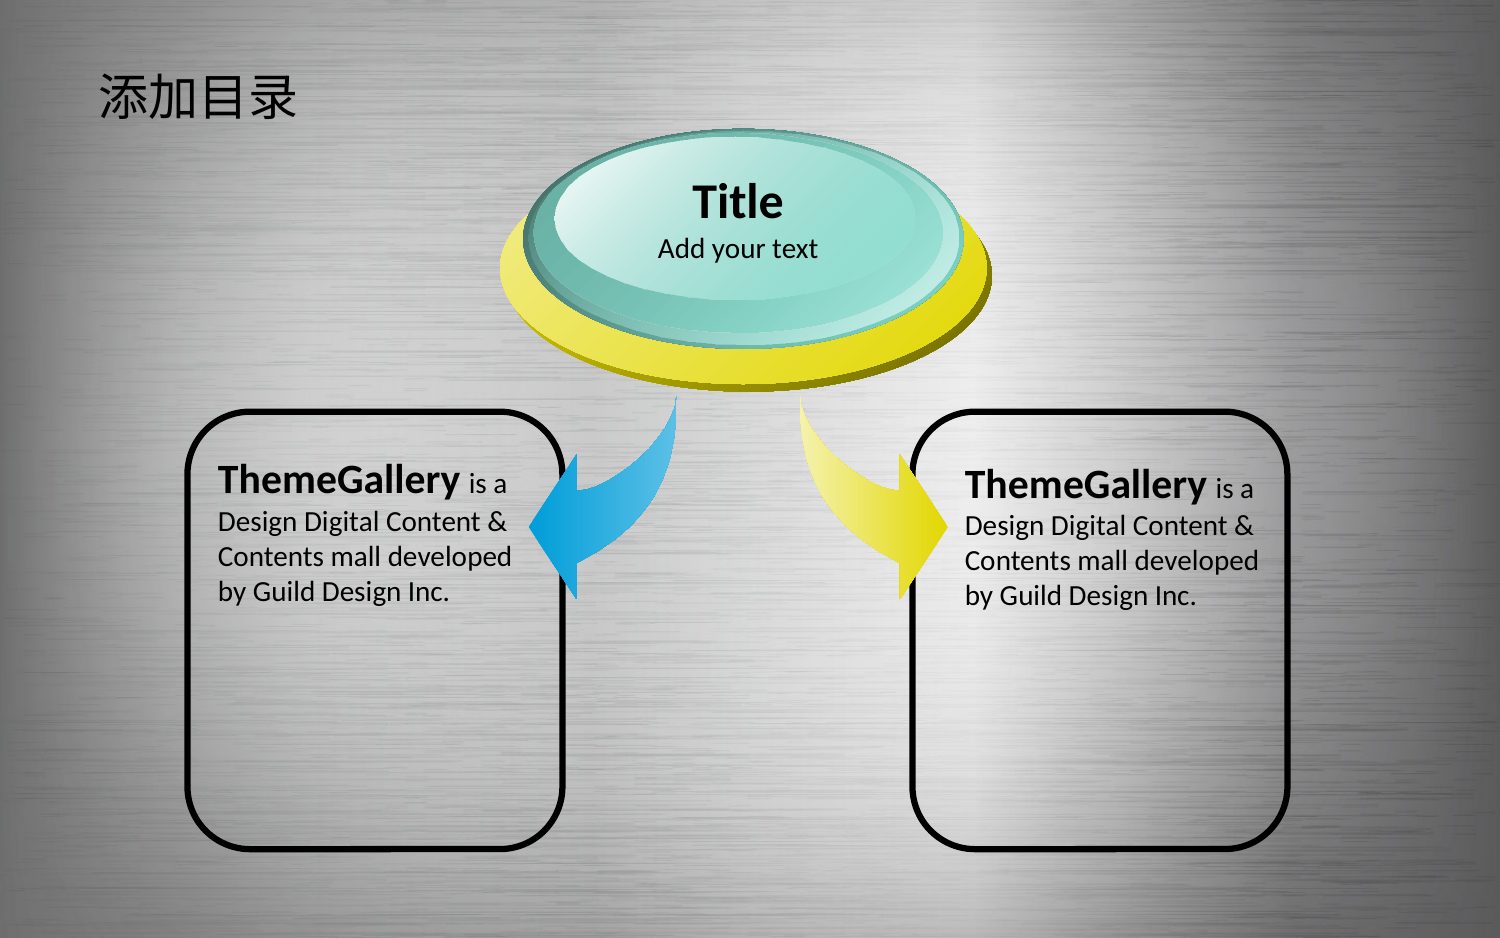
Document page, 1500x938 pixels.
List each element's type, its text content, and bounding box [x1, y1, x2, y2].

text_box [799, 399, 907, 600]
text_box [912, 411, 1288, 850]
text_box 添加目录 [83, 58, 313, 134]
picture [0, 0, 1500, 938]
text_box [798, 399, 899, 600]
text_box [187, 411, 563, 850]
text_box [801, 399, 948, 490]
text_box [499, 128, 993, 392]
text_box [566, 399, 677, 600]
text_box [901, 591, 907, 600]
